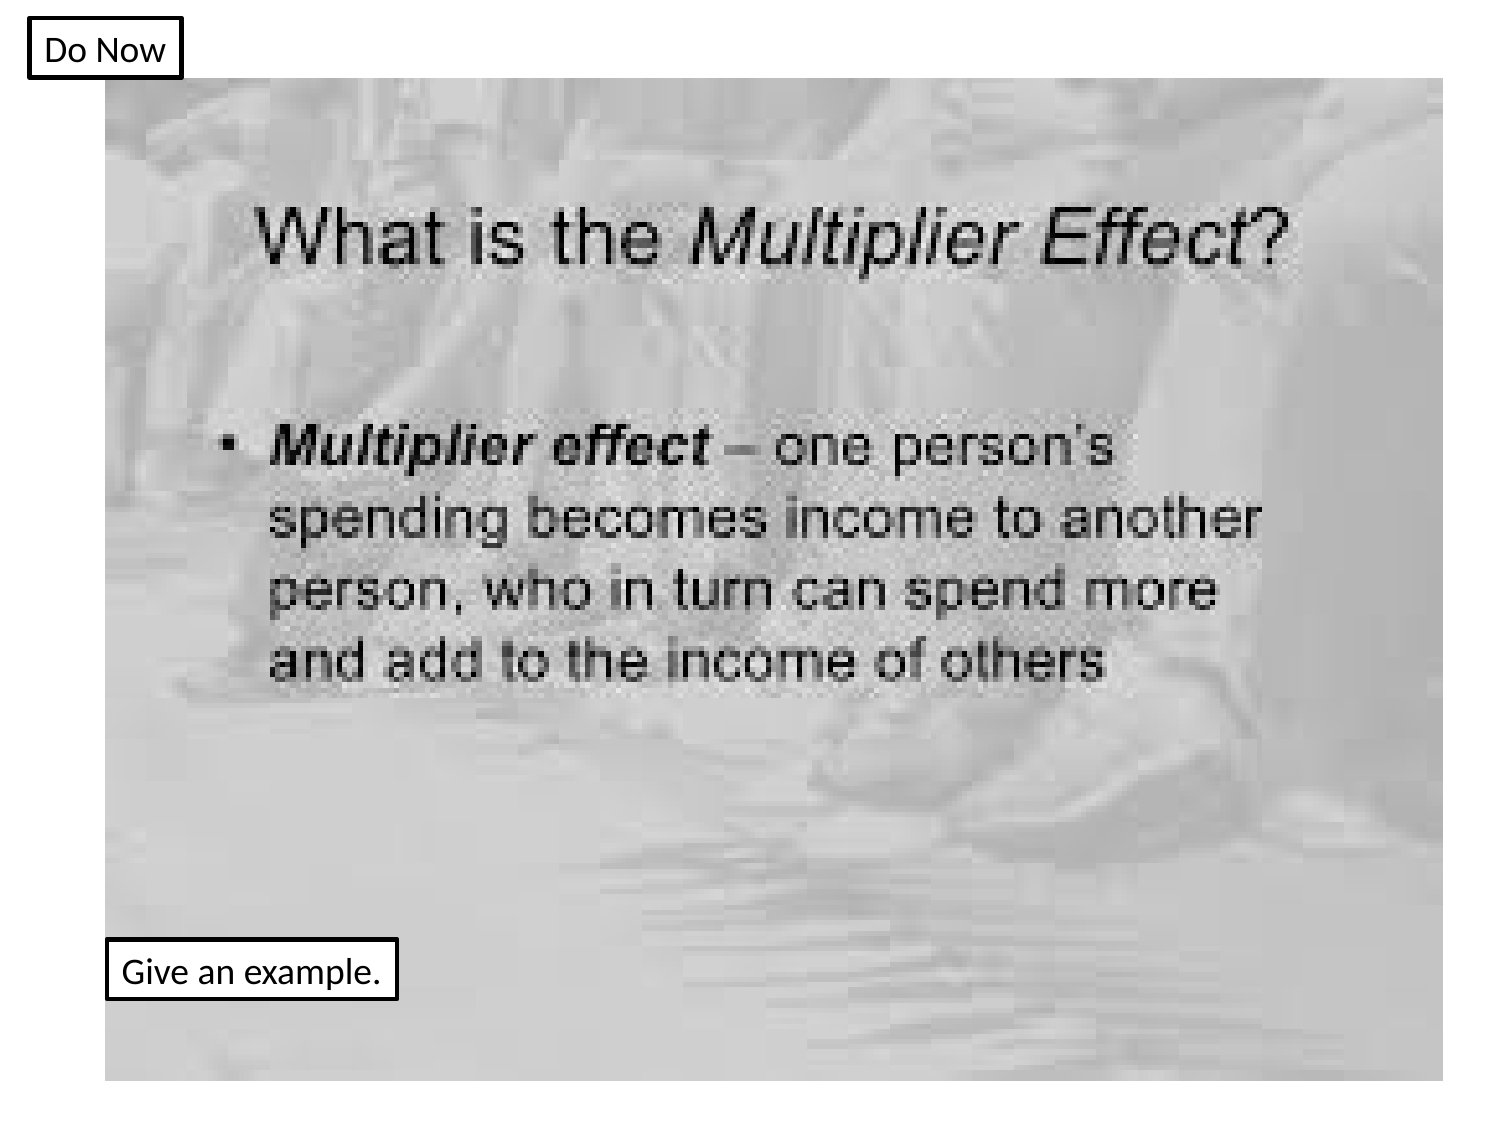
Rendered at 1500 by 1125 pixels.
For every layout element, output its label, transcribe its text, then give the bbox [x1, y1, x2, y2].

text_box Do Now [29, 17, 182, 78]
picture [105, 78, 1443, 1081]
